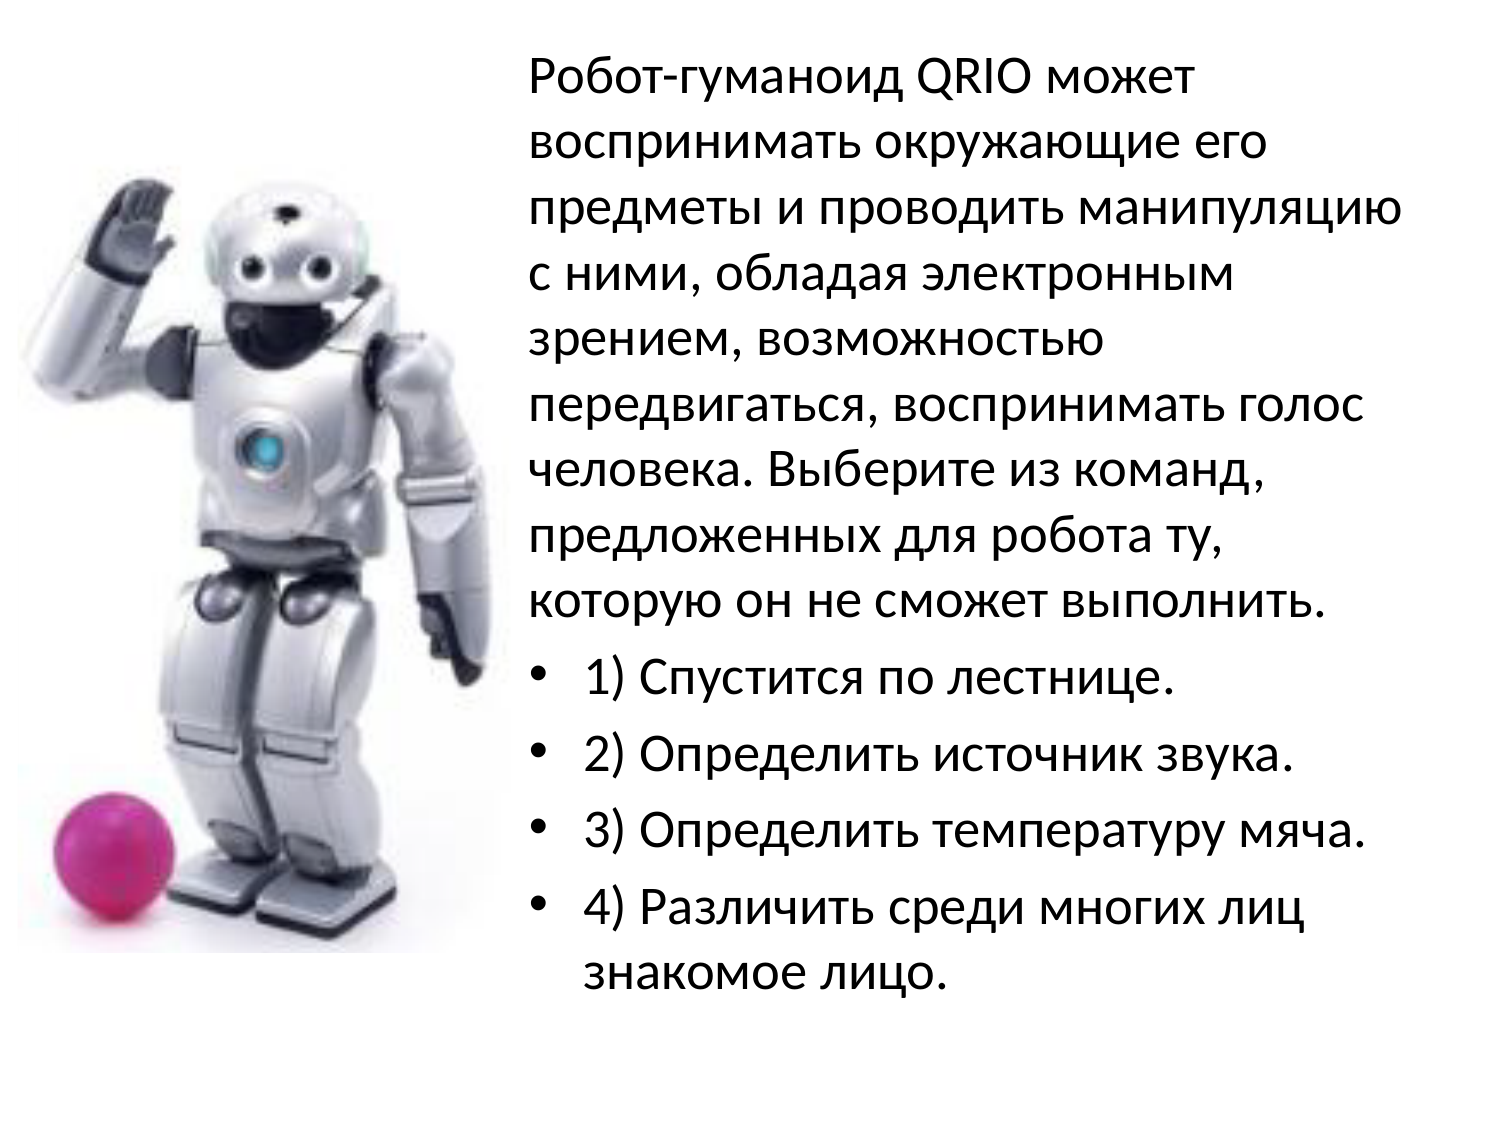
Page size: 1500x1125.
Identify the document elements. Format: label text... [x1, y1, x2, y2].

list Робот-гуманоид QRIO может воспринимать окружающие его предметы и проводить манипуляцию с ними, обладая электронным зрением, возможностью передвигаться, воспринимать голос человека. Выберите из команд, предложенных для робота ту, которую он не сможет выполнить. 1) Спустится по лестнице. 2) Определить источник звука. 3) Определить температуру мяча. 4) Различить среди многих лиц знакомое лицо. [513, 30, 1425, 1083]
picture [17, 113, 517, 953]
